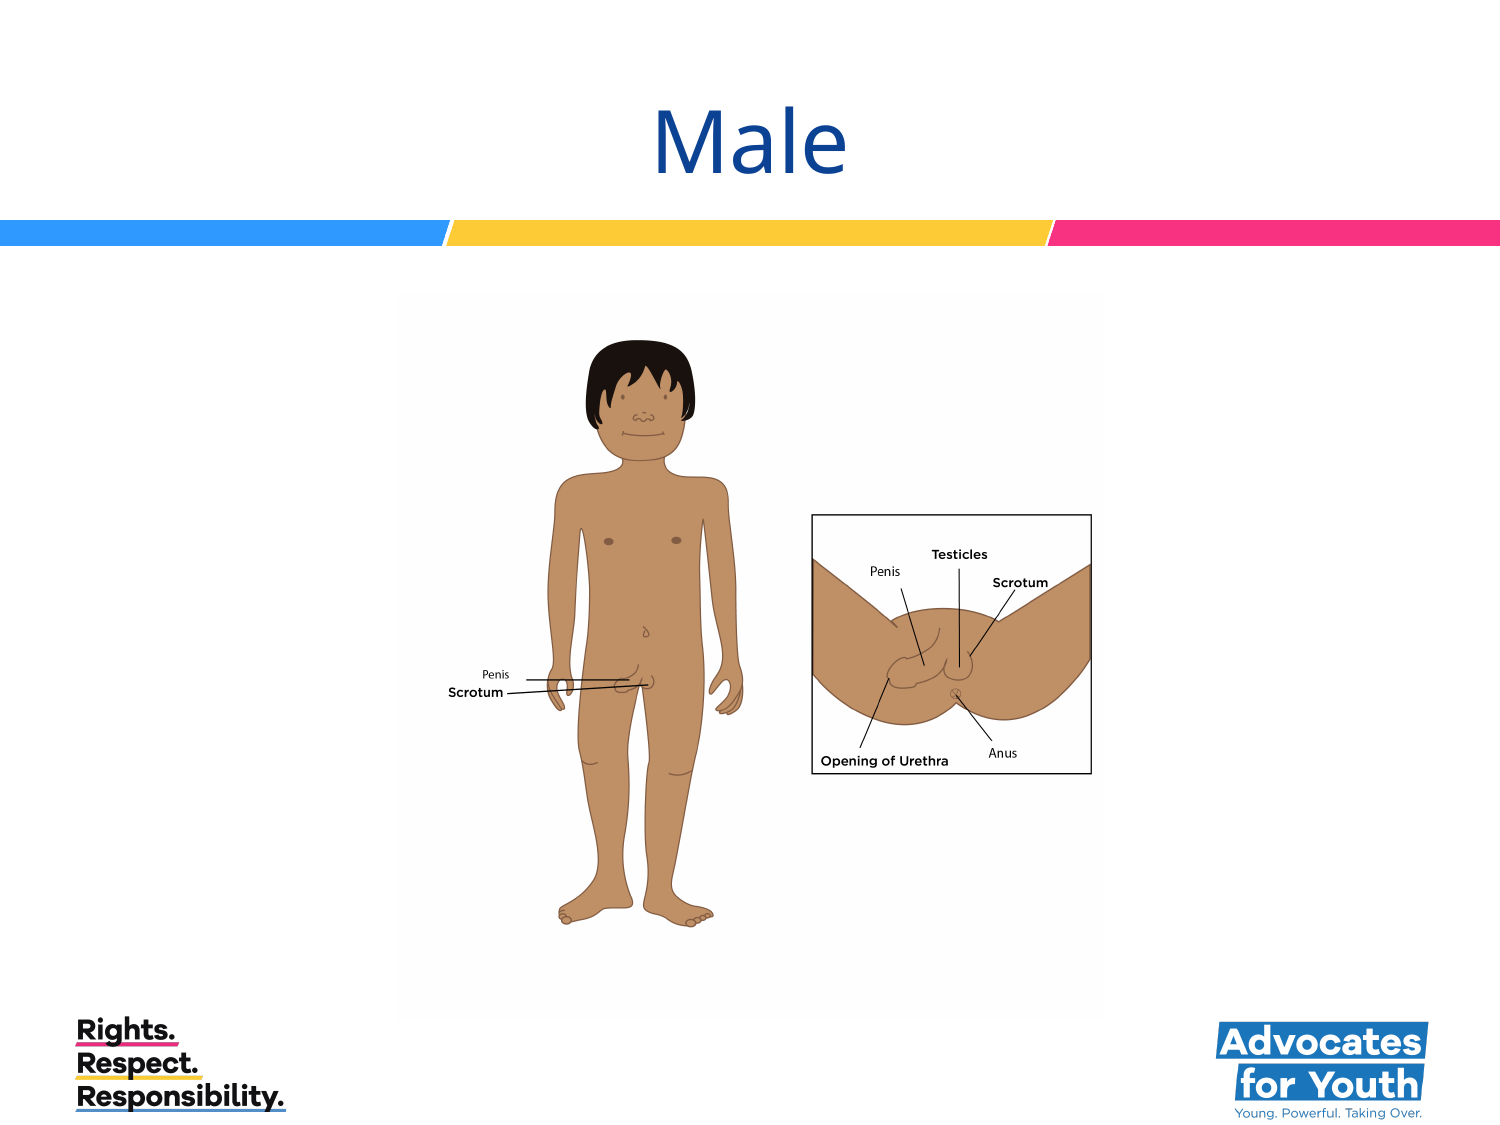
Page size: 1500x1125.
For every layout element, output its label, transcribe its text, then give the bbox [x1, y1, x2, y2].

picture [0, 207, 1500, 258]
title Male [75, 45, 1425, 233]
picture [395, 294, 1105, 1021]
